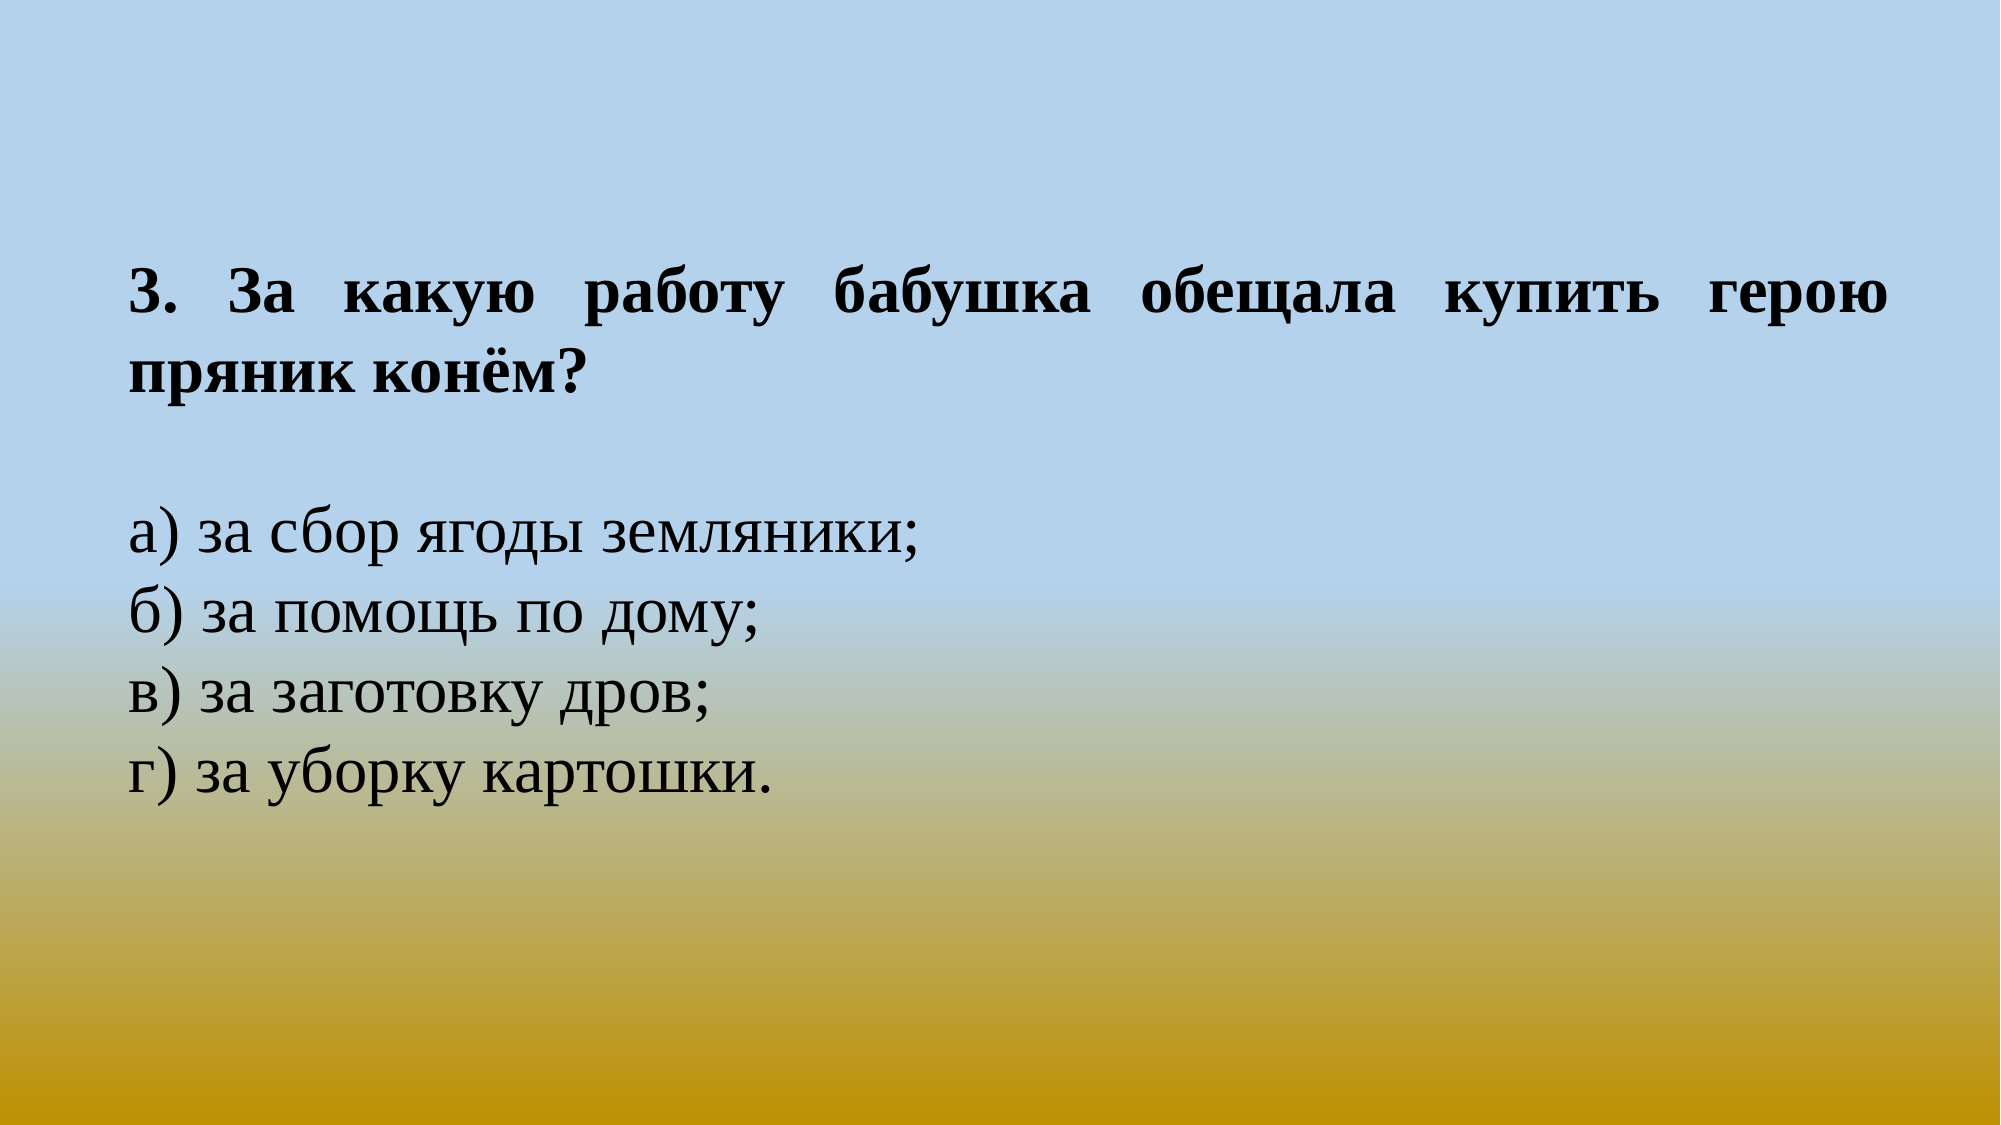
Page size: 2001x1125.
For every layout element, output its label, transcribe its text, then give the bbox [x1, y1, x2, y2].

text_box 3. За какую работу бабушка обещала купить герою пряник конём? а) за сбор ягоды земляники; б) за помощь по дому; в) за заготовку дров; г) за уборку картошки. [113, 238, 1907, 814]
